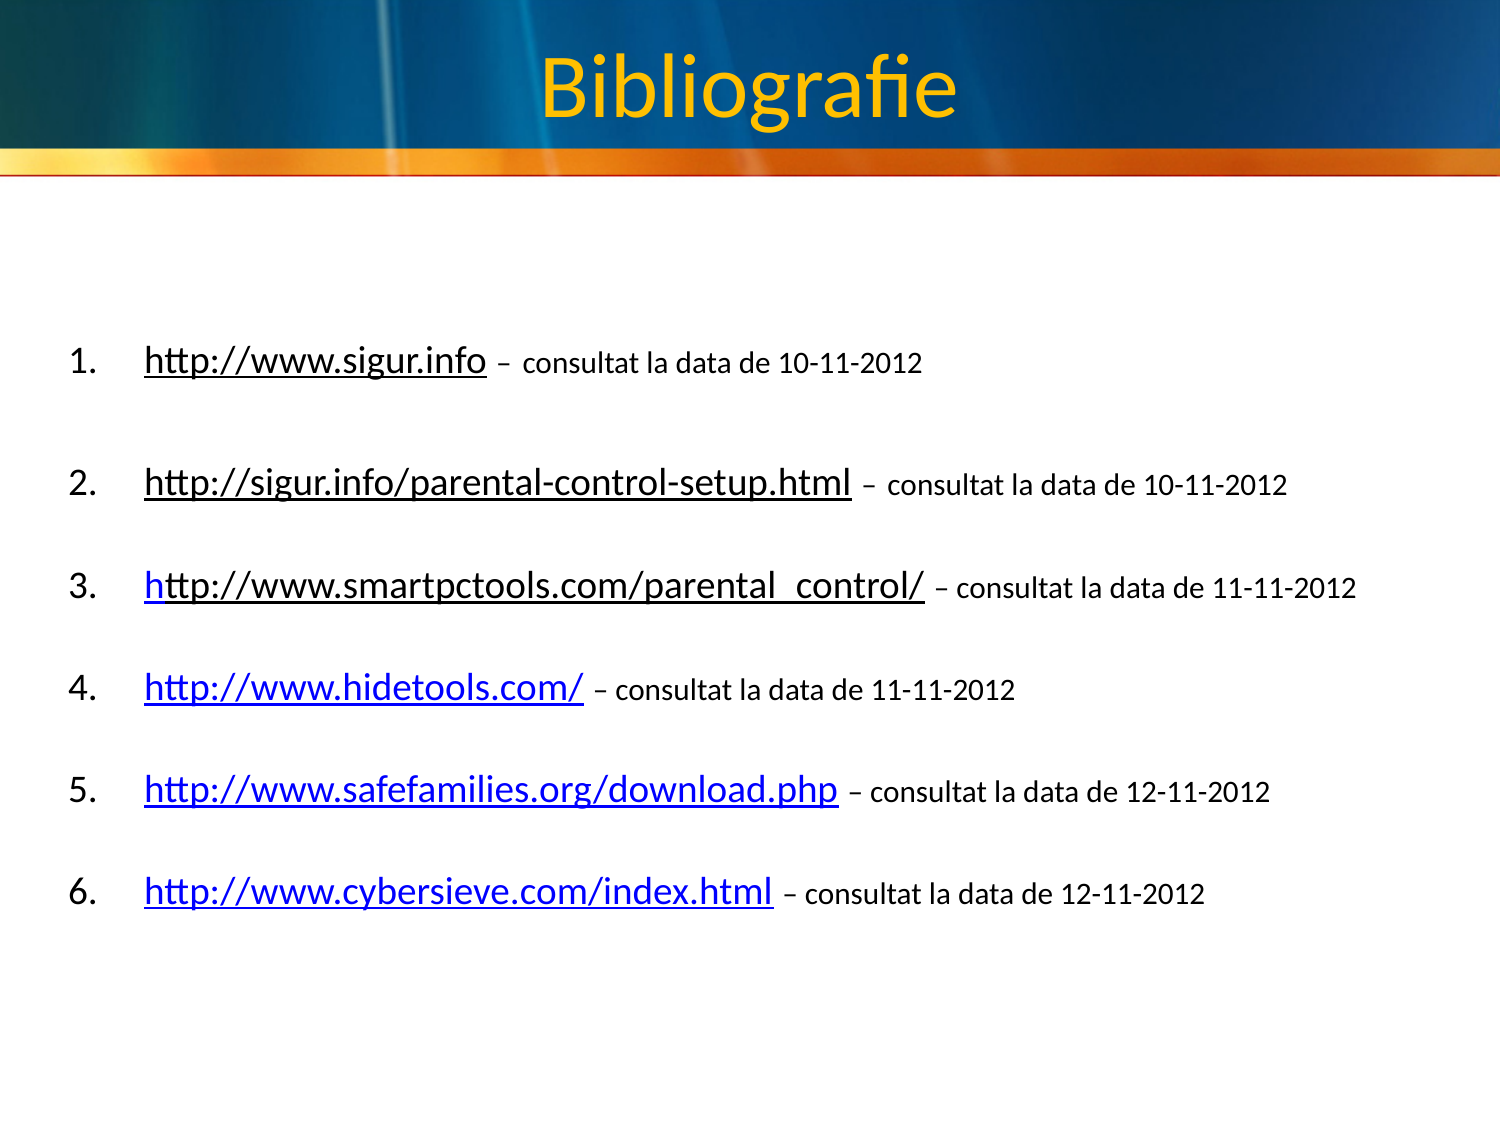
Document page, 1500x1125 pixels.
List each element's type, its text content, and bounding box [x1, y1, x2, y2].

picture [0, 0, 1500, 197]
list http://www.sigur.info – consultat la data de 10-11-2012 http://sigur.info/parental-control-setup.html – consultat la data de 10-11-2012 http://www.smartpctools.com/parental_control/ – consultat la data de 11-11-2012 http://www.hidetools.com/ – consultat la data de 11-11-2012 http://www.safefamilies.org/download.php – consultat la data de 12-11-2012 http://www.cybersieve.com/index.html – consultat la data de 12-11-2012 [53, 262, 1447, 1005]
title Bibliografie [75, 0, 1425, 175]
